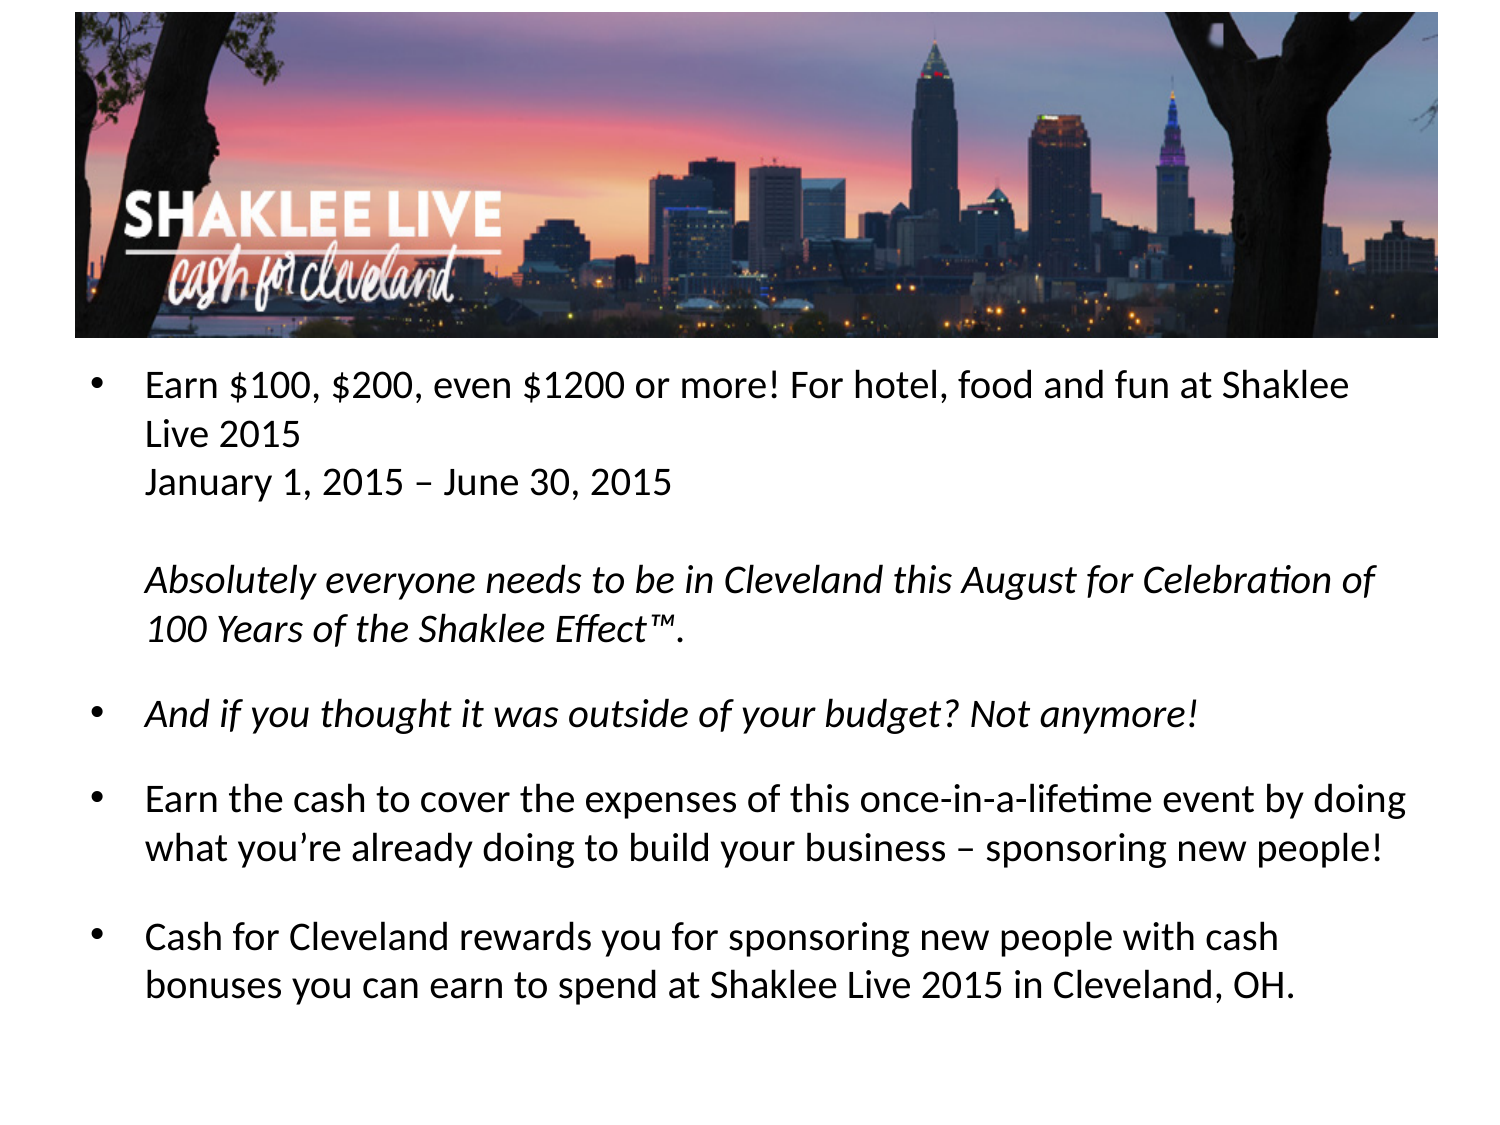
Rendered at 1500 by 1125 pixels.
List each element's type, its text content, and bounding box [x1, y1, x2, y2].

picture [74, 12, 1438, 338]
list Earn $100, $200, even $1200 or more! For hotel, food and fun at Shaklee Live 2015 January 1, 2015 – June 30, 2015 Absolutely everyone needs to be in Cleveland this August for Celebration of 100 Years of the Shaklee Effect™. And if you thought it was outside of your budget? Not anymore! Earn the cash to cover the expenses of this once-in-a-lifetime event by doing what you’re already doing to build your business – sponsoring new people! Cash for Cleveland rewards you for sponsoring new people with cash bonuses you can earn to spend at Shaklee Live 2015 in Cleveland, OH. [75, 350, 1425, 1075]
